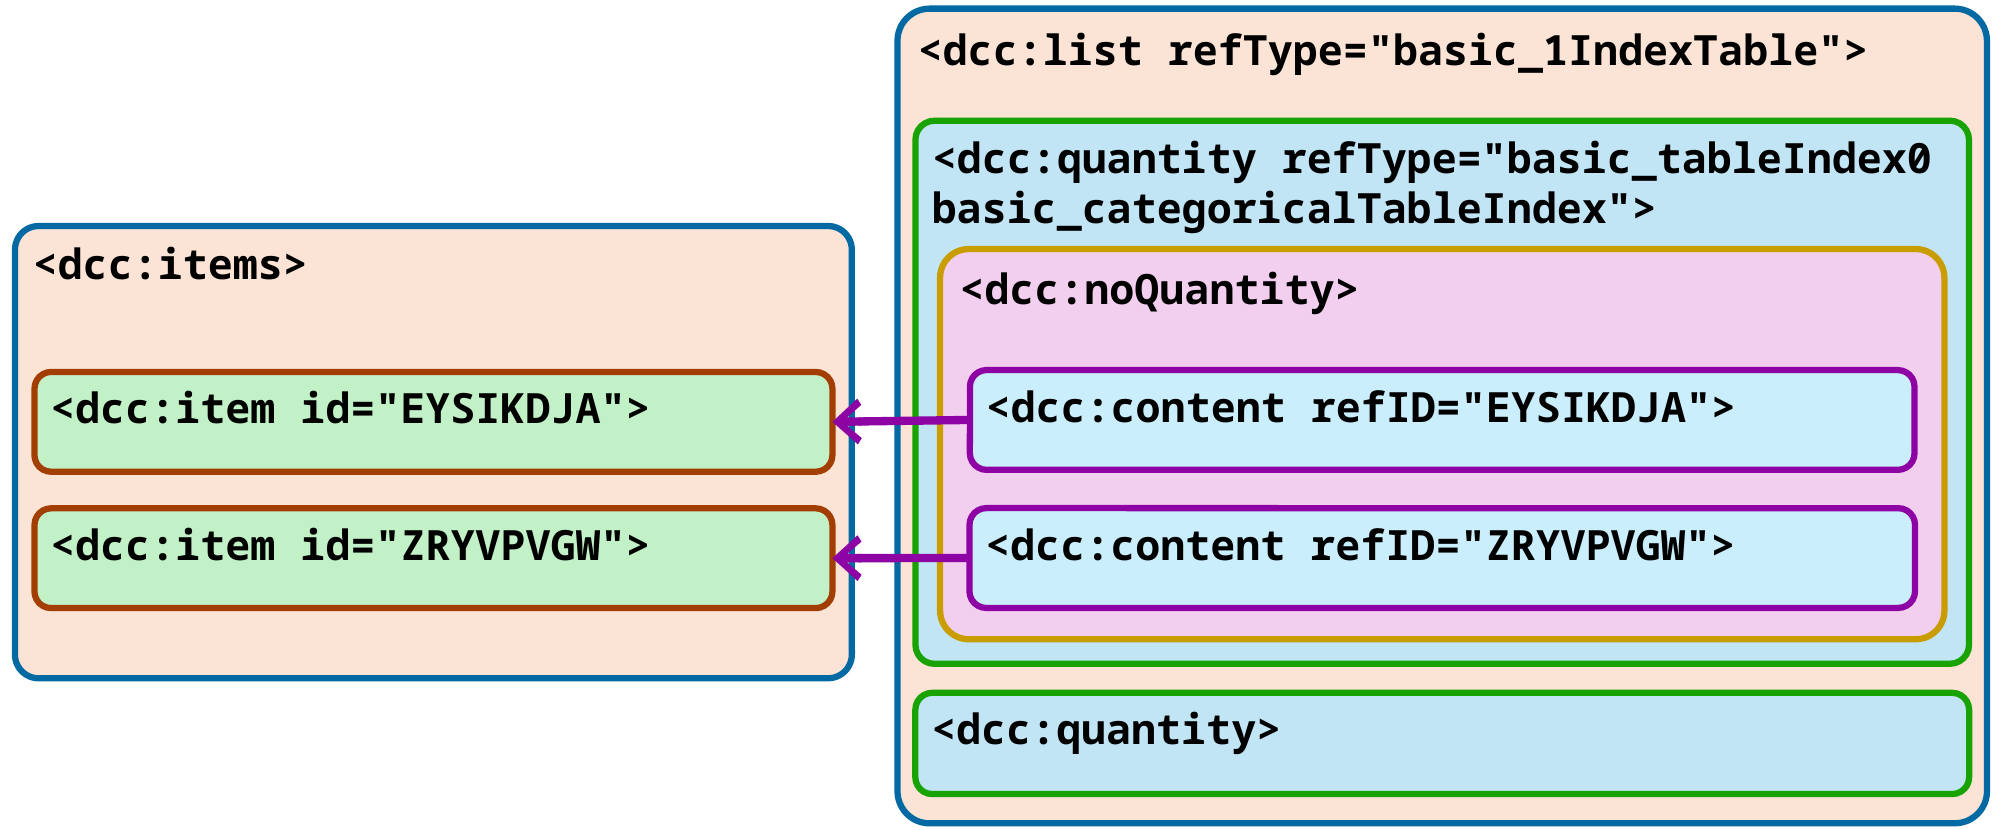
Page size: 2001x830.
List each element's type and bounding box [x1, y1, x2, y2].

text_box [14, 8, 1988, 824]
